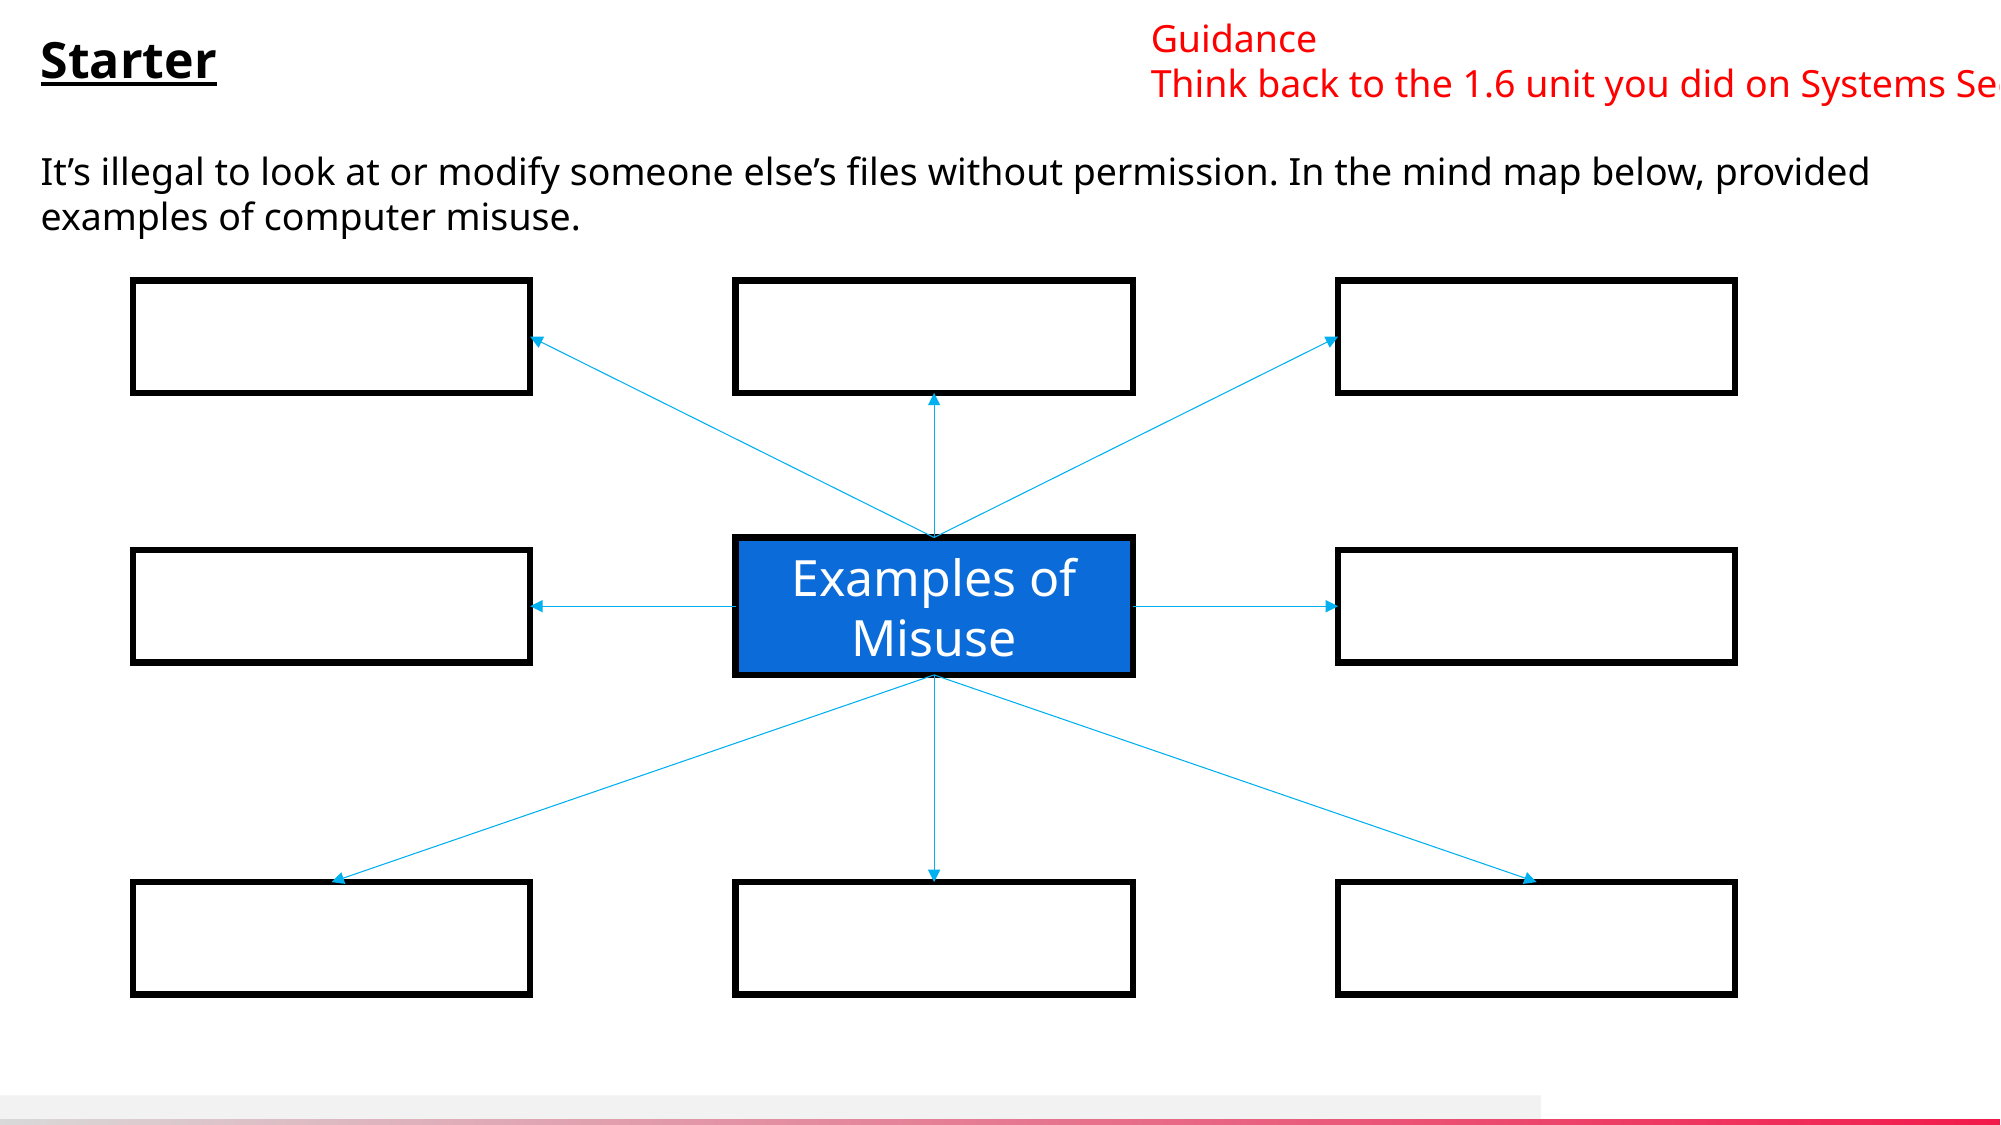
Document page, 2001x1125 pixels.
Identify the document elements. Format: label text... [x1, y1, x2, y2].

text_box Starter It’s illegal to look at or modify someone else’s files without permission. In the mind map below, provided examples of computer misuse. [25, 21, 1931, 246]
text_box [530, 336, 934, 538]
text_box [132, 279, 531, 394]
text_box [1337, 549, 1736, 663]
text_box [331, 674, 935, 883]
text_box [132, 881, 531, 996]
text_box [1337, 881, 1736, 996]
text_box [934, 336, 1339, 538]
text_box Guidance Think back to the 1.6 unit you did on Systems Security. [1136, 7, 2000, 113]
text_box [735, 279, 1134, 336]
text_box Examples of Misuse [735, 538, 1134, 674]
text_box [735, 883, 1134, 996]
text_box [1337, 279, 1736, 394]
text_box [132, 549, 531, 663]
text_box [935, 674, 1537, 883]
